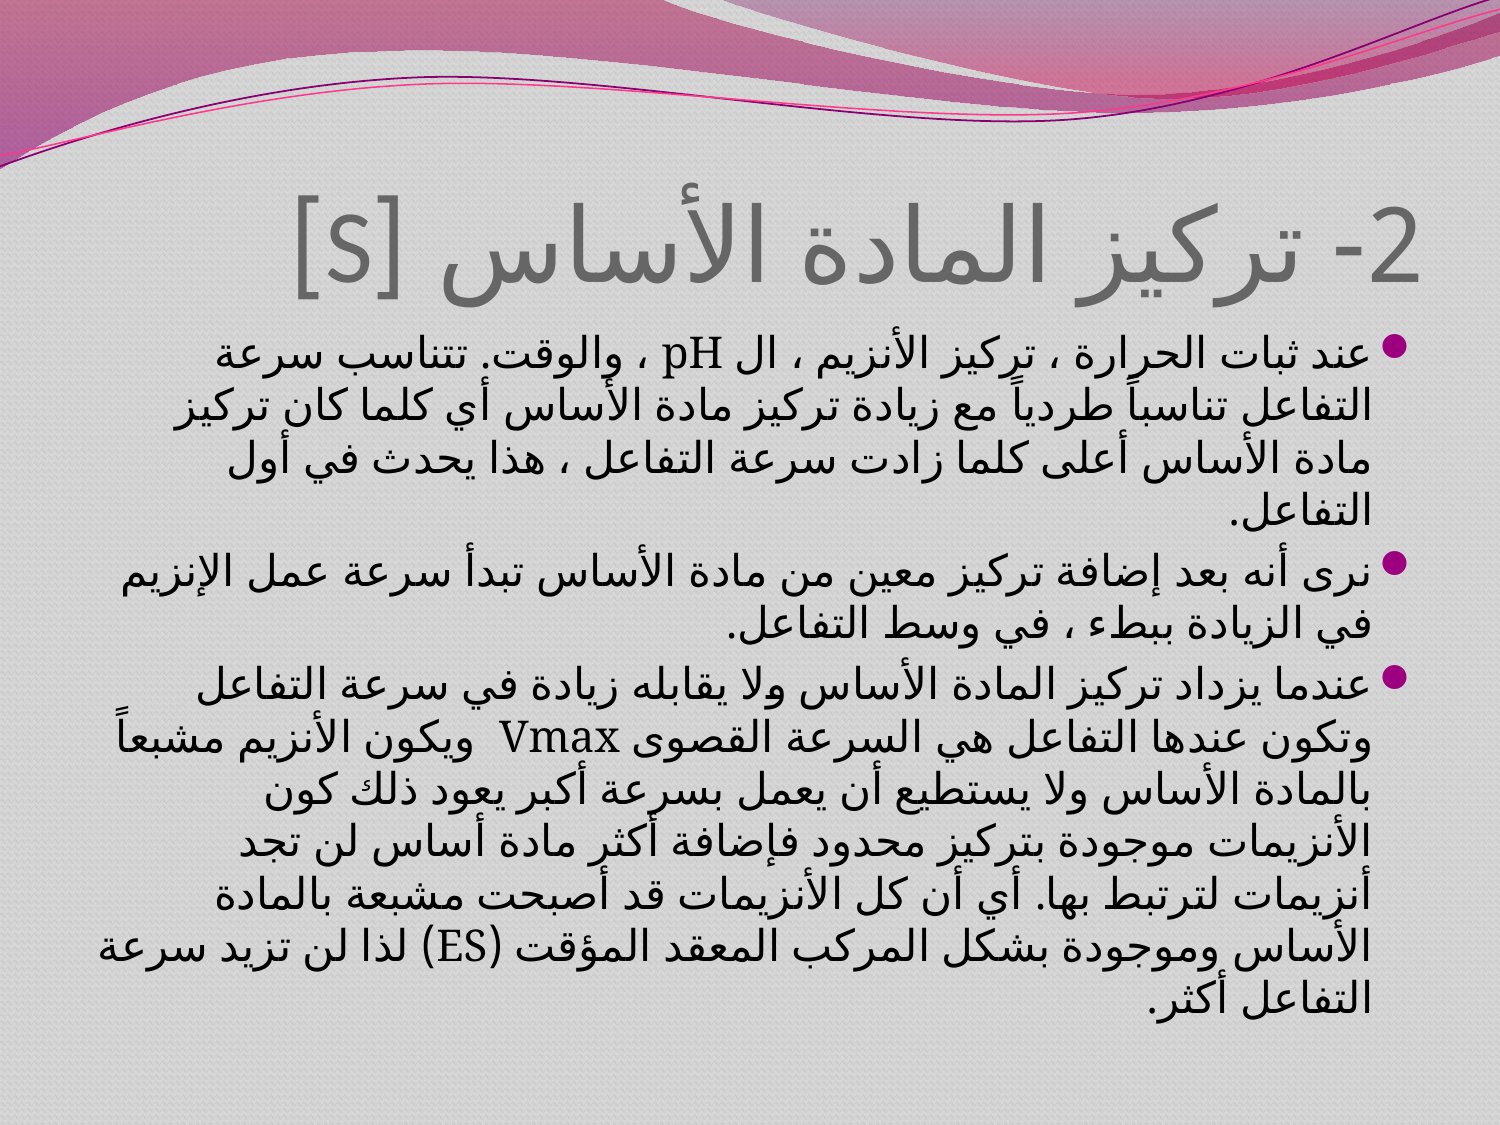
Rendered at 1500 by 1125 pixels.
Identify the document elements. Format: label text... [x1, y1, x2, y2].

title 2- تركيز المادة الأساس [S] [75, 115, 1425, 303]
list عند ثبات الحرارة ، تركيز الأنزيم ، ال pH ، والوقت. تتناسب سرعة التفاعل تناسباً طردياً مع زيادة تركيز مادة الأساس أي كلما كان تركيز مادة الأساس أعلى كلما زادت سرعة التفاعل ، هذا يحدث في أول التفاعل. نرى أنه بعد إضافة تركيز معين من مادة الأساس تبدأ سرعة عمل الإنزيم في الزيادة ببطء ، في وسط التفاعل. عندما يزداد تركيز المادة الأساس ولا يقابله زيادة في سرعة التفاعل وتكون عندها التفاعل هي السرعة القصوى Vmax ويكون الأنزيم مشبعاً بالمادة الأساس ولا يستطيع أن يعمل بسرعة أكبر يعود ذلك كون الأنزيمات موجودة بتركيز محدود فإضافة أكثر مادة أساس لن تجد أنزيمات لترتبط بها. أي أن كل الأنزيمات قد أصبحت مشبعة بالمادة الأساس وموجودة بشكل المركب المعقد المؤقت (ES) لذا لن تزيد سرعة التفاعل أكثر. [75, 317, 1425, 1038]
